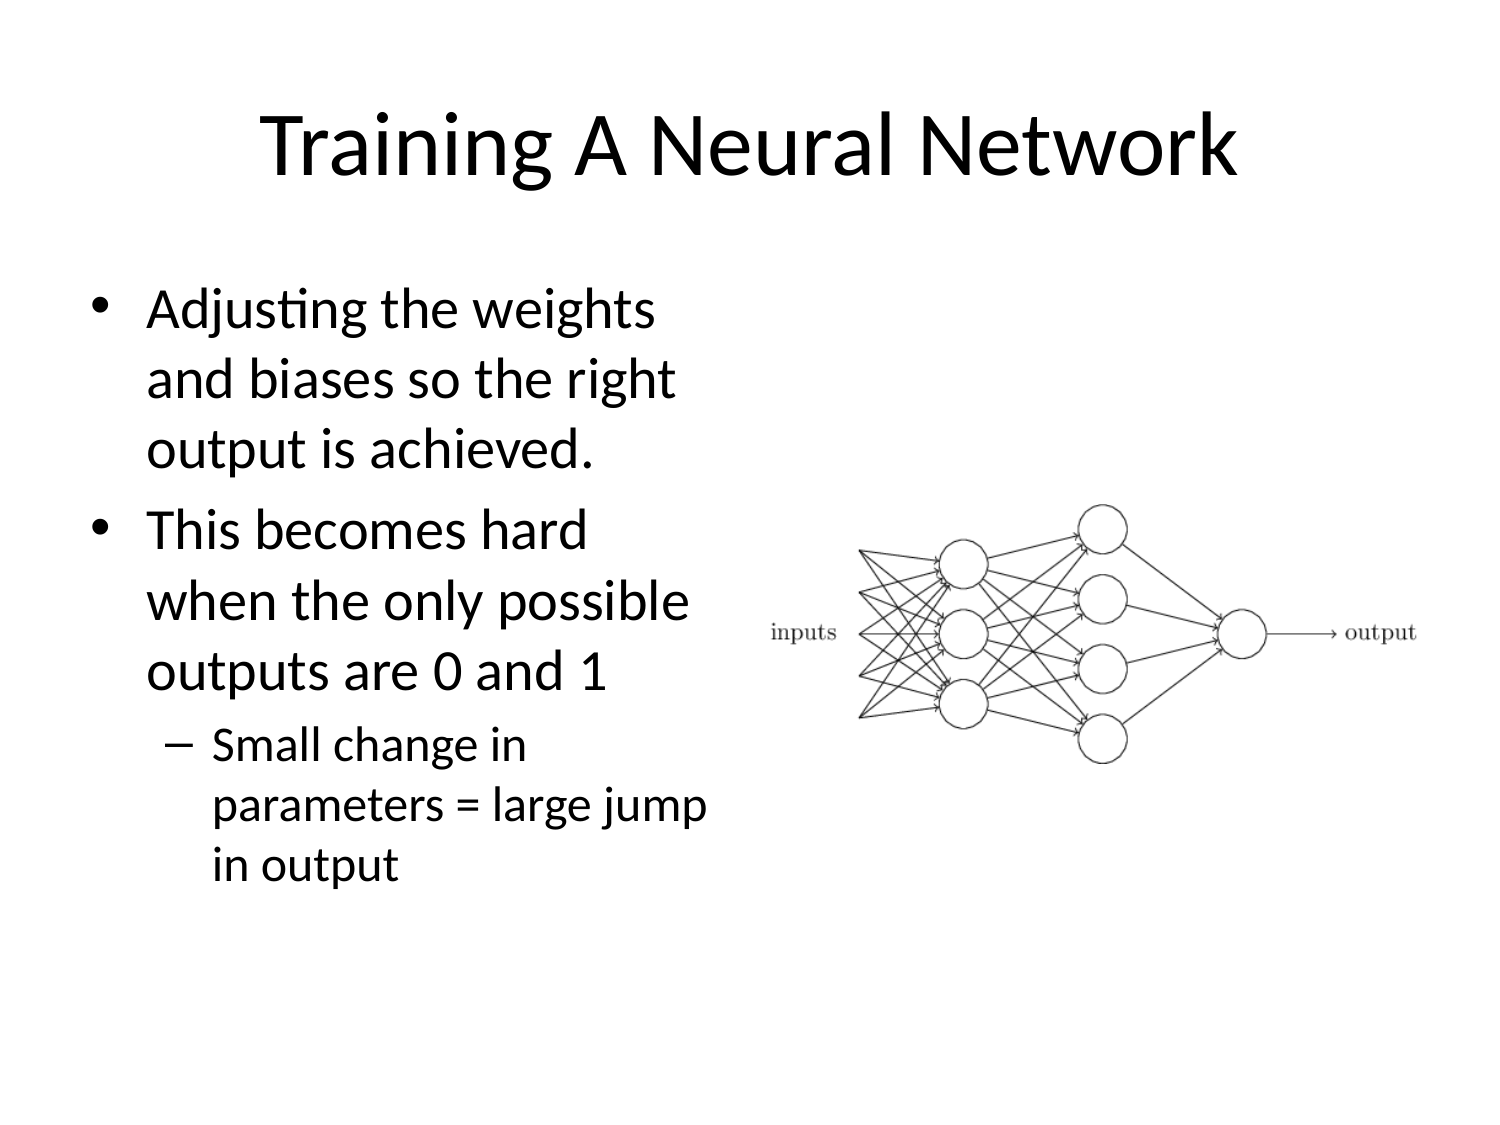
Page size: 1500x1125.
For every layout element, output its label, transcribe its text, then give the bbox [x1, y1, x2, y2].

title Training A Neural Network [75, 45, 1425, 233]
list Adjusting the weights and biases so the right output is achieved. This becomes hard when the only possible outputs are 0 and 1 Small change in parameters = large jump in output [75, 262, 738, 1005]
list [762, 262, 1426, 1006]
